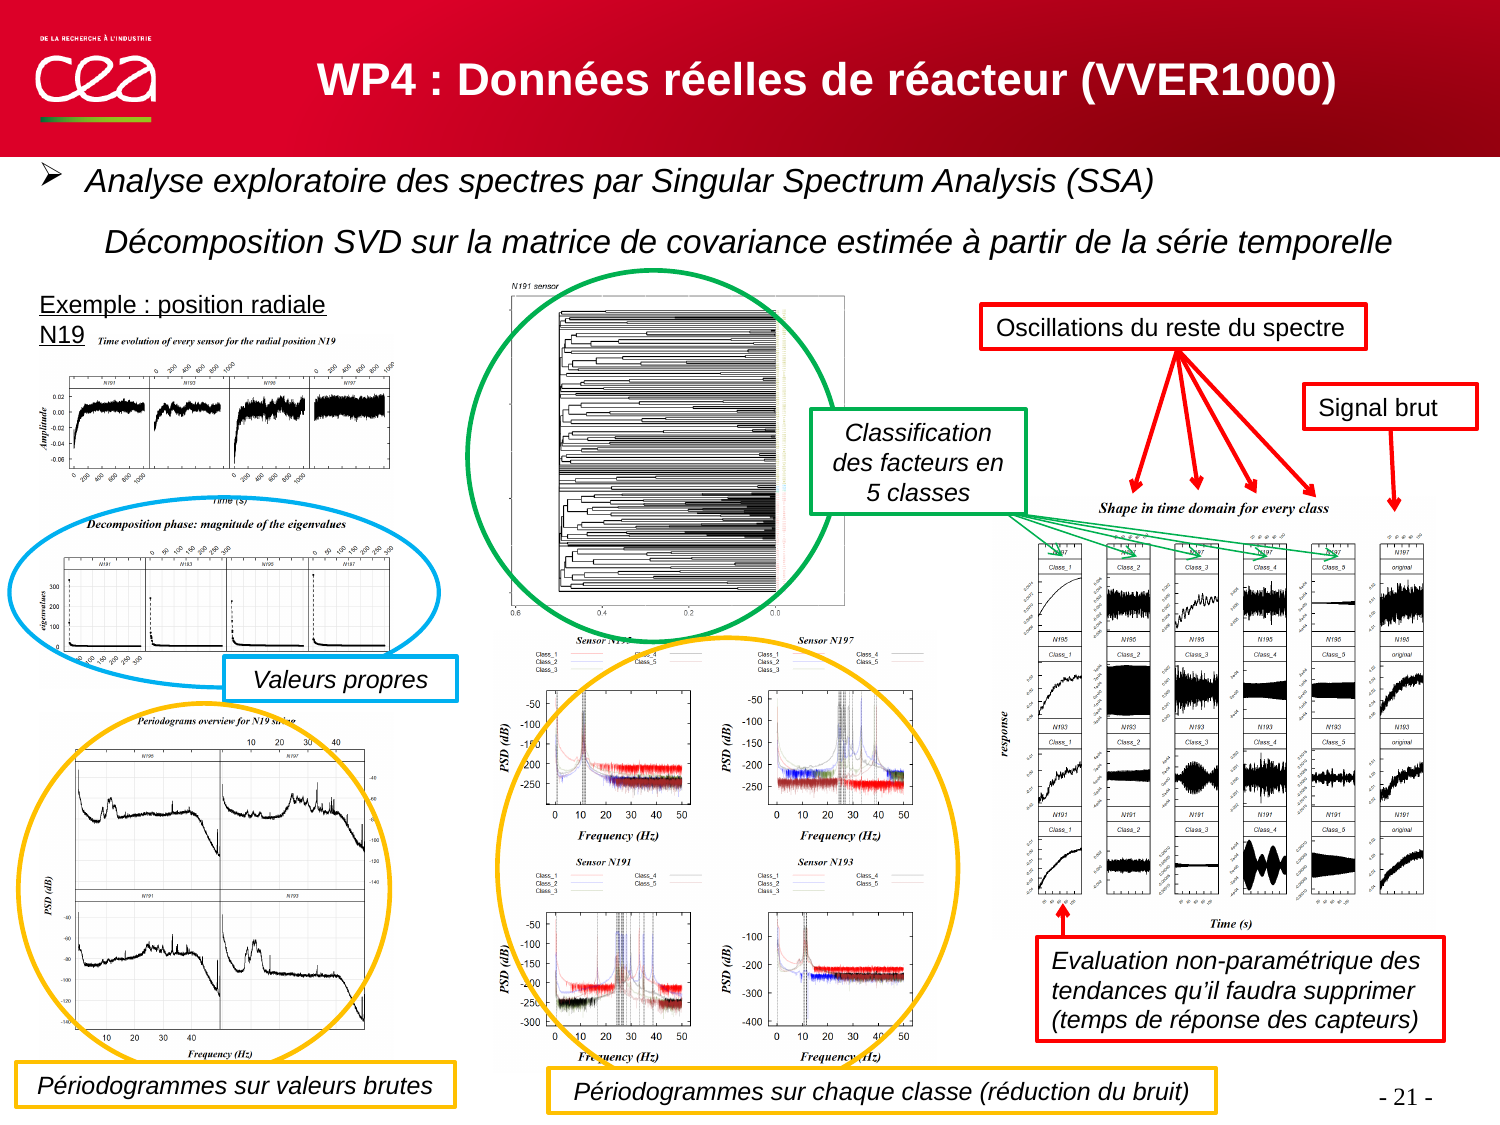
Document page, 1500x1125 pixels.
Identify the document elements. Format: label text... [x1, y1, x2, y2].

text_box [1132, 351, 1170, 494]
text_box [155, 703, 254, 710]
picture [493, 278, 937, 1074]
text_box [1390, 429, 1395, 513]
text_box Signal brut [1321, 384, 1478, 429]
text_box Périodogrammes sur chaque classe (réduction du bruit) [548, 1068, 1217, 1113]
text_box Décomposition SVD sur la matrice de covariance estimée à partir de la série temporelle [89, 213, 1429, 268]
picture [0, 0, 1500, 157]
picture [38, 711, 394, 1067]
picture [38, 334, 394, 541]
picture [38, 644, 195, 690]
picture [992, 496, 1436, 940]
text_box Evaluation non-paramétrique des tendances qu’il faudra supprimer (temps de réponse des capteurs) [1036, 936, 1444, 1042]
text_box [18, 816, 33, 962]
text_box [607, 270, 699, 276]
text_box Oscillations du reste du spectre [981, 304, 1367, 350]
text_box Classification des facteurs en 5 classes [852, 409, 1026, 514]
title Analyse exploratoire des spectres par Singular Spectrum Analysis (SSA) [38, 136, 1454, 221]
text_box Valeurs propres [224, 656, 458, 702]
picture [38, 500, 394, 685]
text_box [467, 371, 488, 541]
text_box Périodogrammes sur valeurs brutes [16, 1062, 456, 1107]
picture [227, 660, 394, 690]
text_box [1176, 348, 1317, 498]
text_box [941, 781, 958, 955]
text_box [1003, 511, 1339, 557]
text_box [9, 549, 33, 636]
text_box P- 21 - [1367, 1072, 1500, 1118]
text_box [398, 536, 439, 649]
text_box Exemple : position radiale N19 [24, 280, 394, 356]
text_box WP4 : Données réelles de réacteur (VVER1000) [260, 24, 1395, 131]
